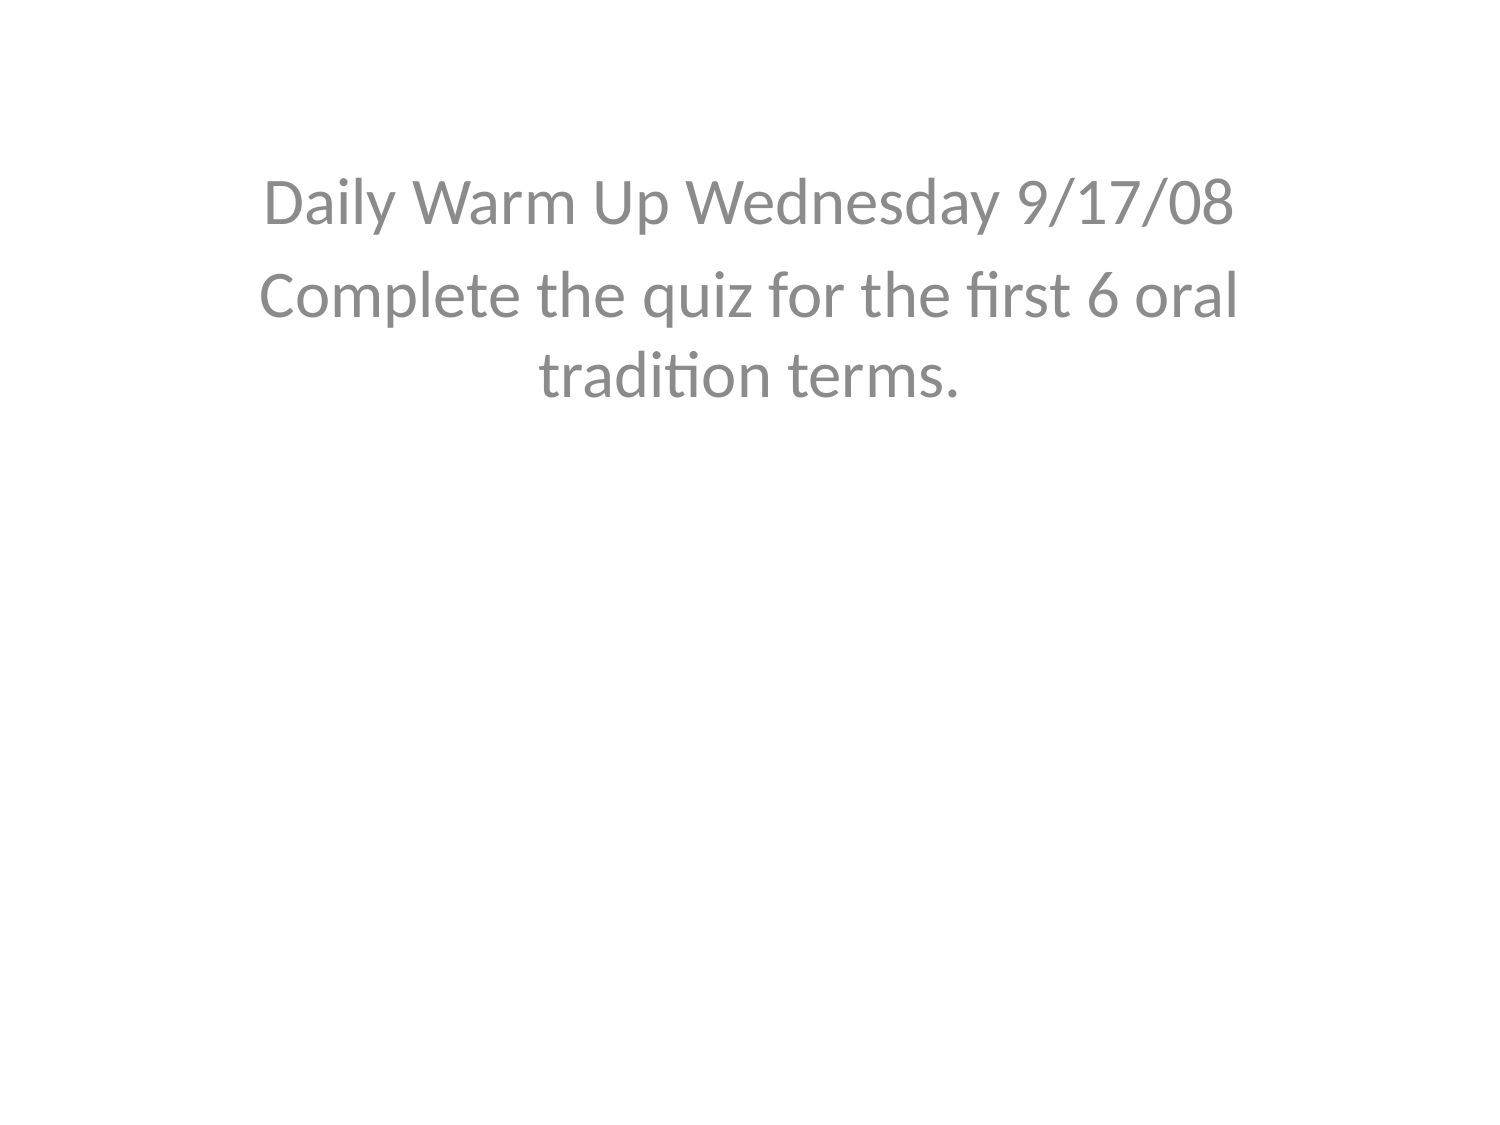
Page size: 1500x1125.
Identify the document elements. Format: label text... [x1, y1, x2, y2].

subtitle Daily Warm Up Wednesday 9/17/08 Complete the quiz for the first 6 oral tradition terms. [225, 149, 1275, 925]
